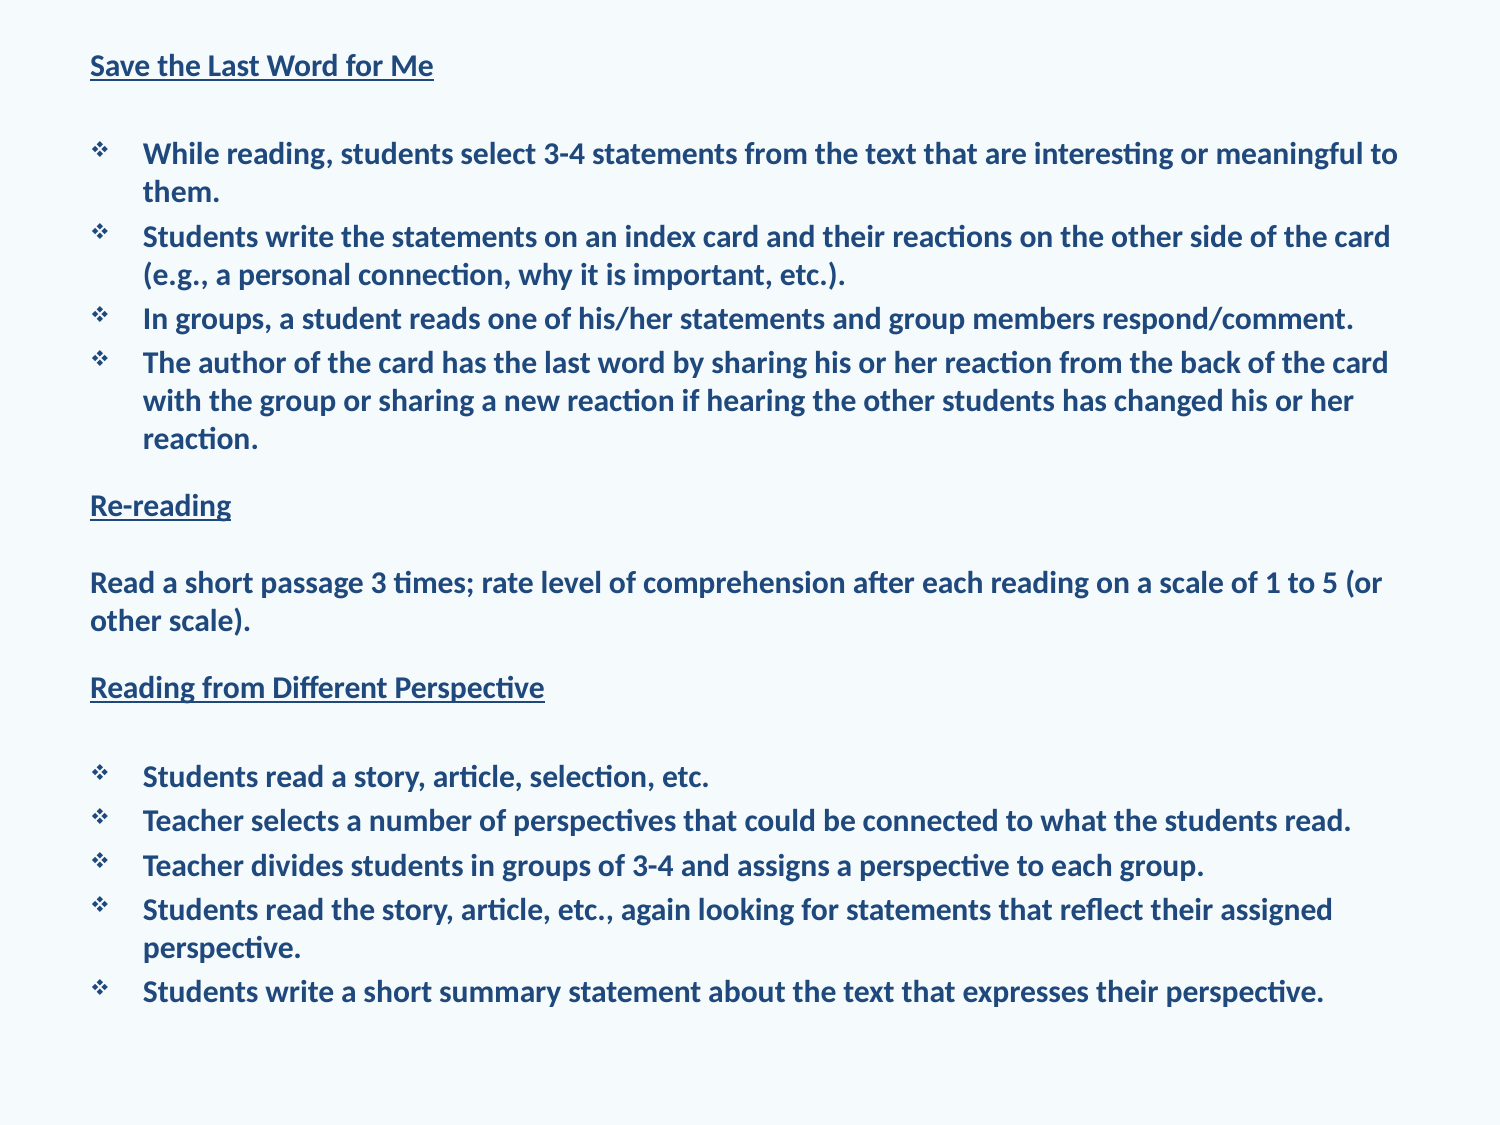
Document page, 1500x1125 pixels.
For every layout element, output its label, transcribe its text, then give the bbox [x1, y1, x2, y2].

list Save the Last Word for Me While reading, students select 3-4 statements from the text that are interesting or meaningful to them. Students write the statements on an index card and their reactions on the other side of the card (e.g., a personal connection, why it is important, etc.). In groups, a student reads one of his/her statements and group members respond/comment. The author of the card has the last word by sharing his or her reaction from the back of the card with the group or sharing a new reaction if hearing the other students has changed his or her reaction. Re-reading Read a short passage 3 times; rate level of comprehension after each reading on a scale of 1 to 5 (or other scale). Reading from Different Perspective Students read a story, article, selection, etc. Teacher selects a number of perspectives that could be connected to what the students read. Teacher divides students in groups of 3-4 and assigns a perspective to each group. Students read the story, article, etc., again looking for statements that reflect their assigned perspective. Students write a short summary statement about the text that expresses their perspective. [75, 37, 1425, 1038]
